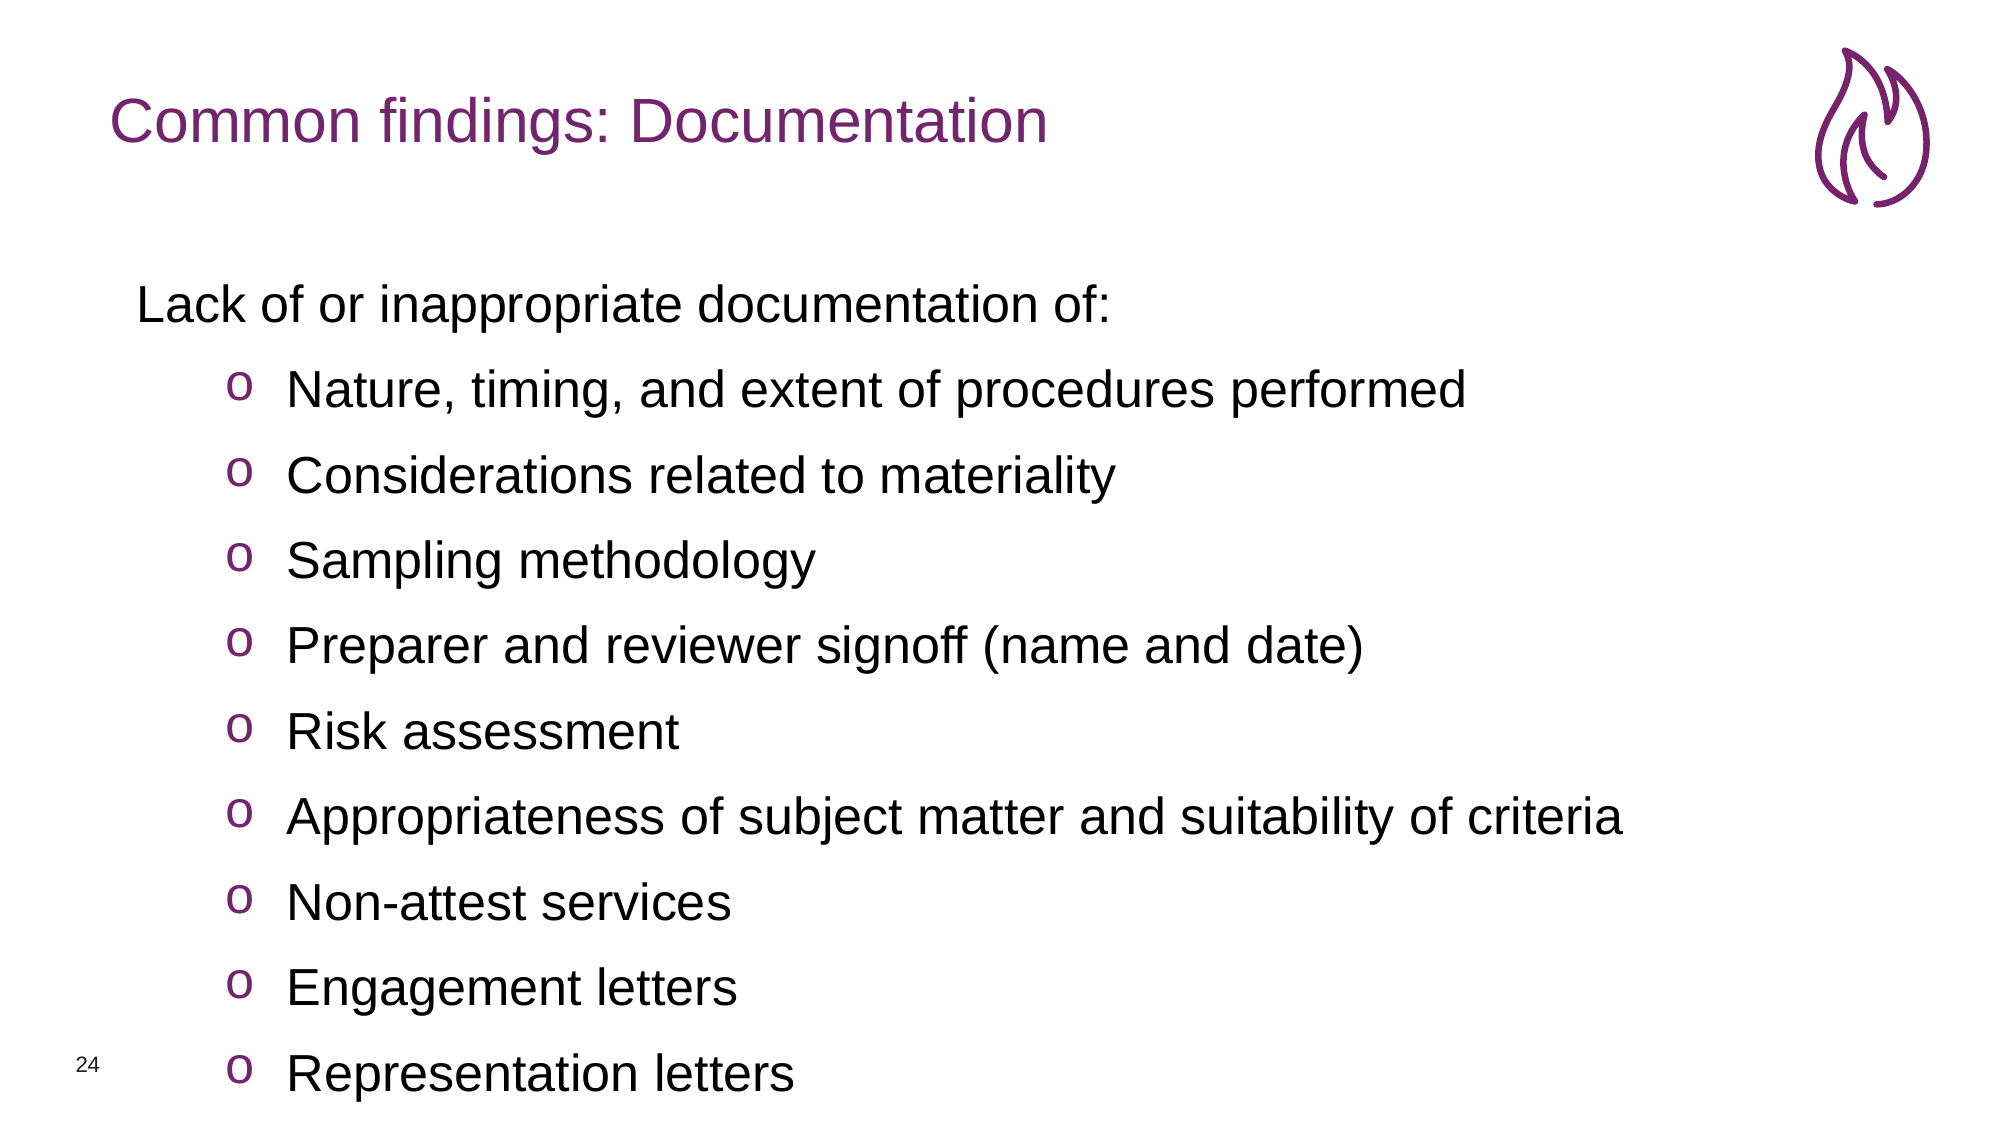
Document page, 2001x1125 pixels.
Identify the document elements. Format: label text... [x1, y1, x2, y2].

picture [1814, 46, 1931, 208]
title Common findings: Documentation [109, 80, 1810, 210]
list Lack of or inappropriate documentation of: Nature, timing, and extent of procedures performed Considerations related to materiality Sampling methodology Preparer and reviewer signoff (name and date) Risk assessment Appropriateness of subject matter and suitability of criteria Non-attest services Engagement letters Representation letters [109, 262, 1810, 996]
